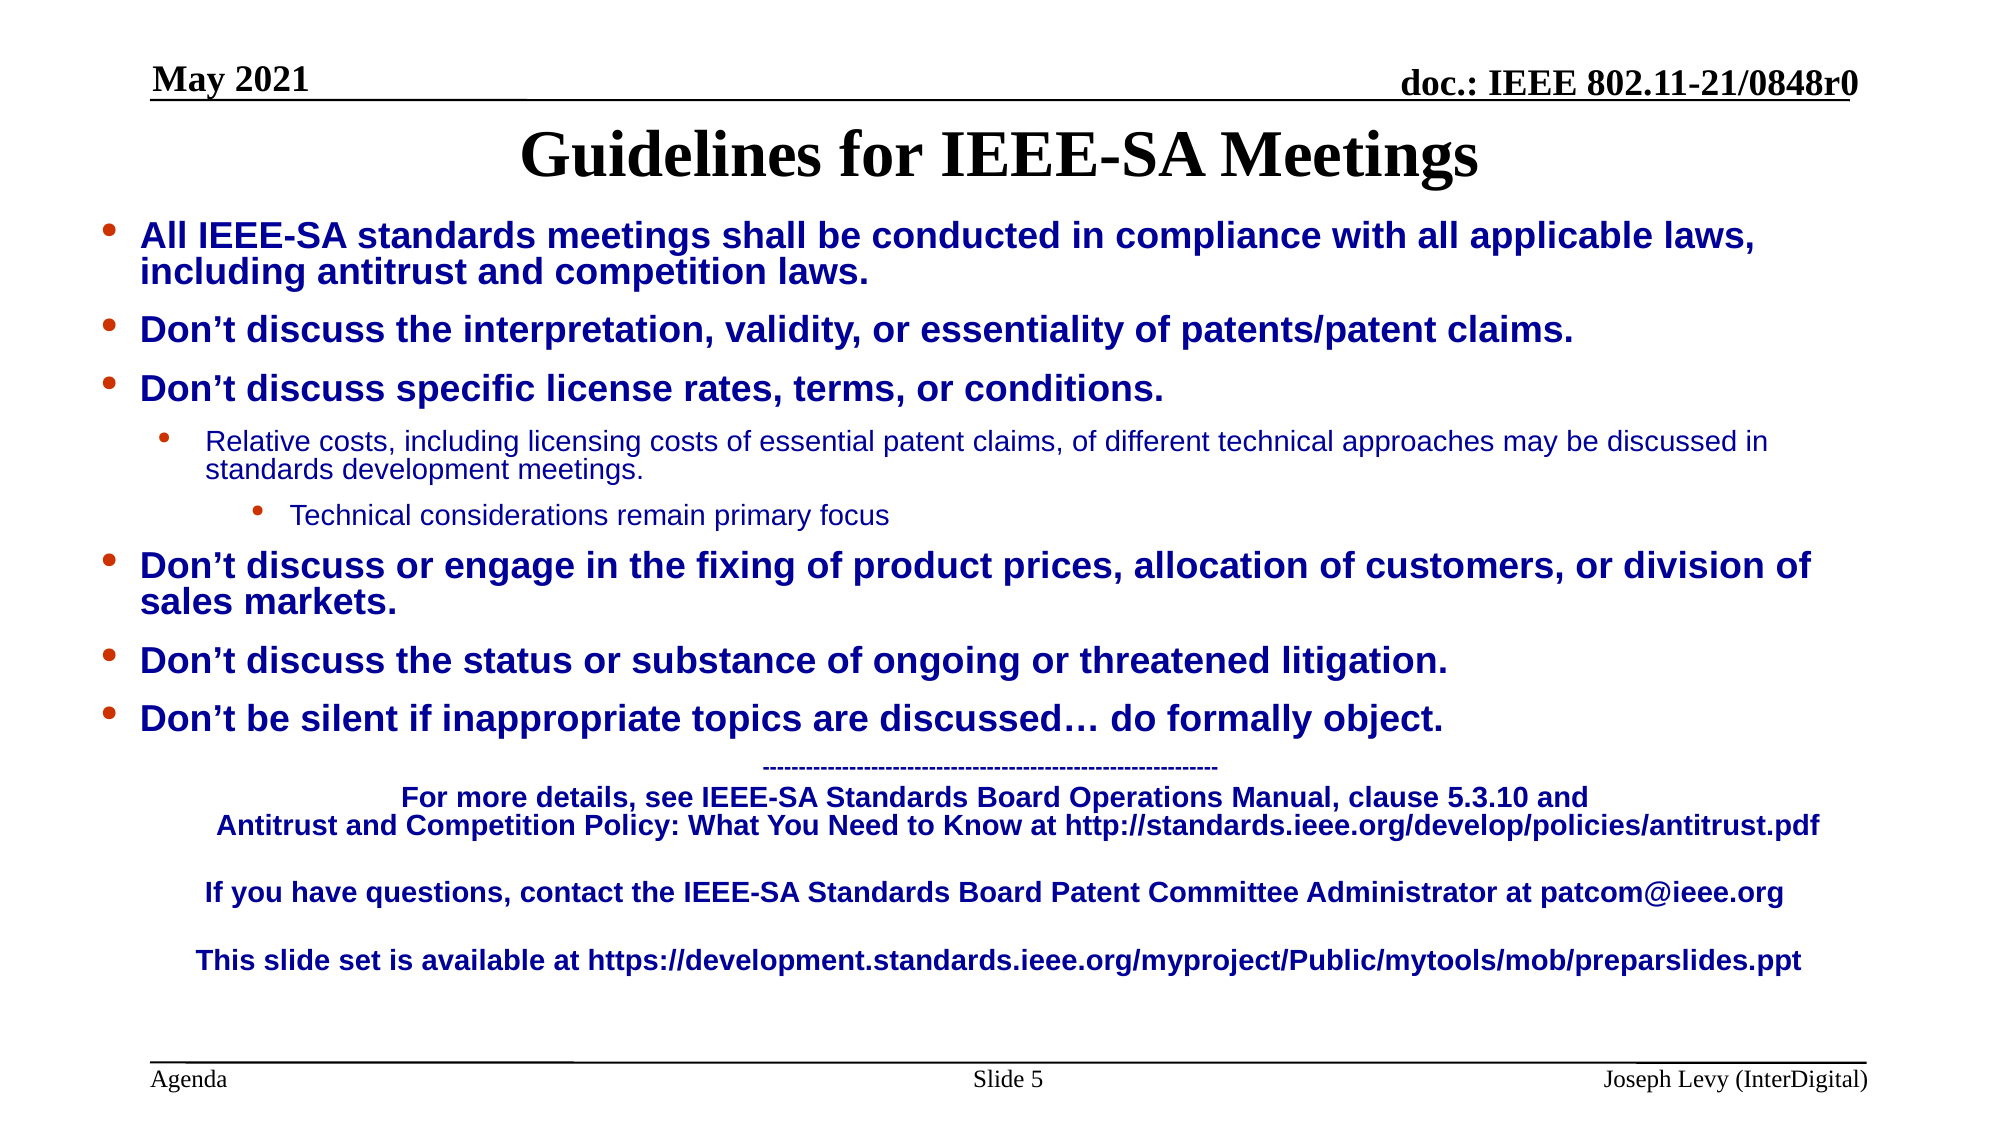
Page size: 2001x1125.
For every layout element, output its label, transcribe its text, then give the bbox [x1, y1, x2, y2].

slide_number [152, 54, 563, 100]
text_box All IEEE-SA standards meetings shall be conducted in compliance with all applicable laws, including antitrust and competition laws. Don’t discuss the interpretation, validity, or essentiality of patents/patent claims. Don’t discuss specific license rates, terms, or conditions. Relative costs, including licensing costs of essential patent claims, of different technical approaches may be discussed in standards development meetings. Technical considerations remain primary focus Don’t discuss or engage in the fixing of product prices, allocation of customers, or division of sales markets. Don’t discuss the status or substance of ongoing or threatened litigation. Don’t be silent if inappropriate topics are discussed… do formally object. --------------------------------------------------------------- For more details, see IEEE-SA Standards Board Operations Manual, clause 5.3.10 and Antitrust and Competition Policy: What You Need to Know at http://standards.ieee.org/develop/policies/antitrust.pdf If you have questions, contact the IEEE-SA Standards Board Patent Committee Administrator at patcom@ieee.org This slide set is available at https://development.standards.ieee.org/myproject/Public/mytools/mob/preparslides.ppt [87, 187, 1913, 1063]
footer Joseph Levy (InterDigital) [1171, 1063, 1869, 1093]
slide_number Slide 5 [950, 1063, 1067, 1123]
title Guidelines for IEEE-SA Meetings [149, 112, 1850, 187]
